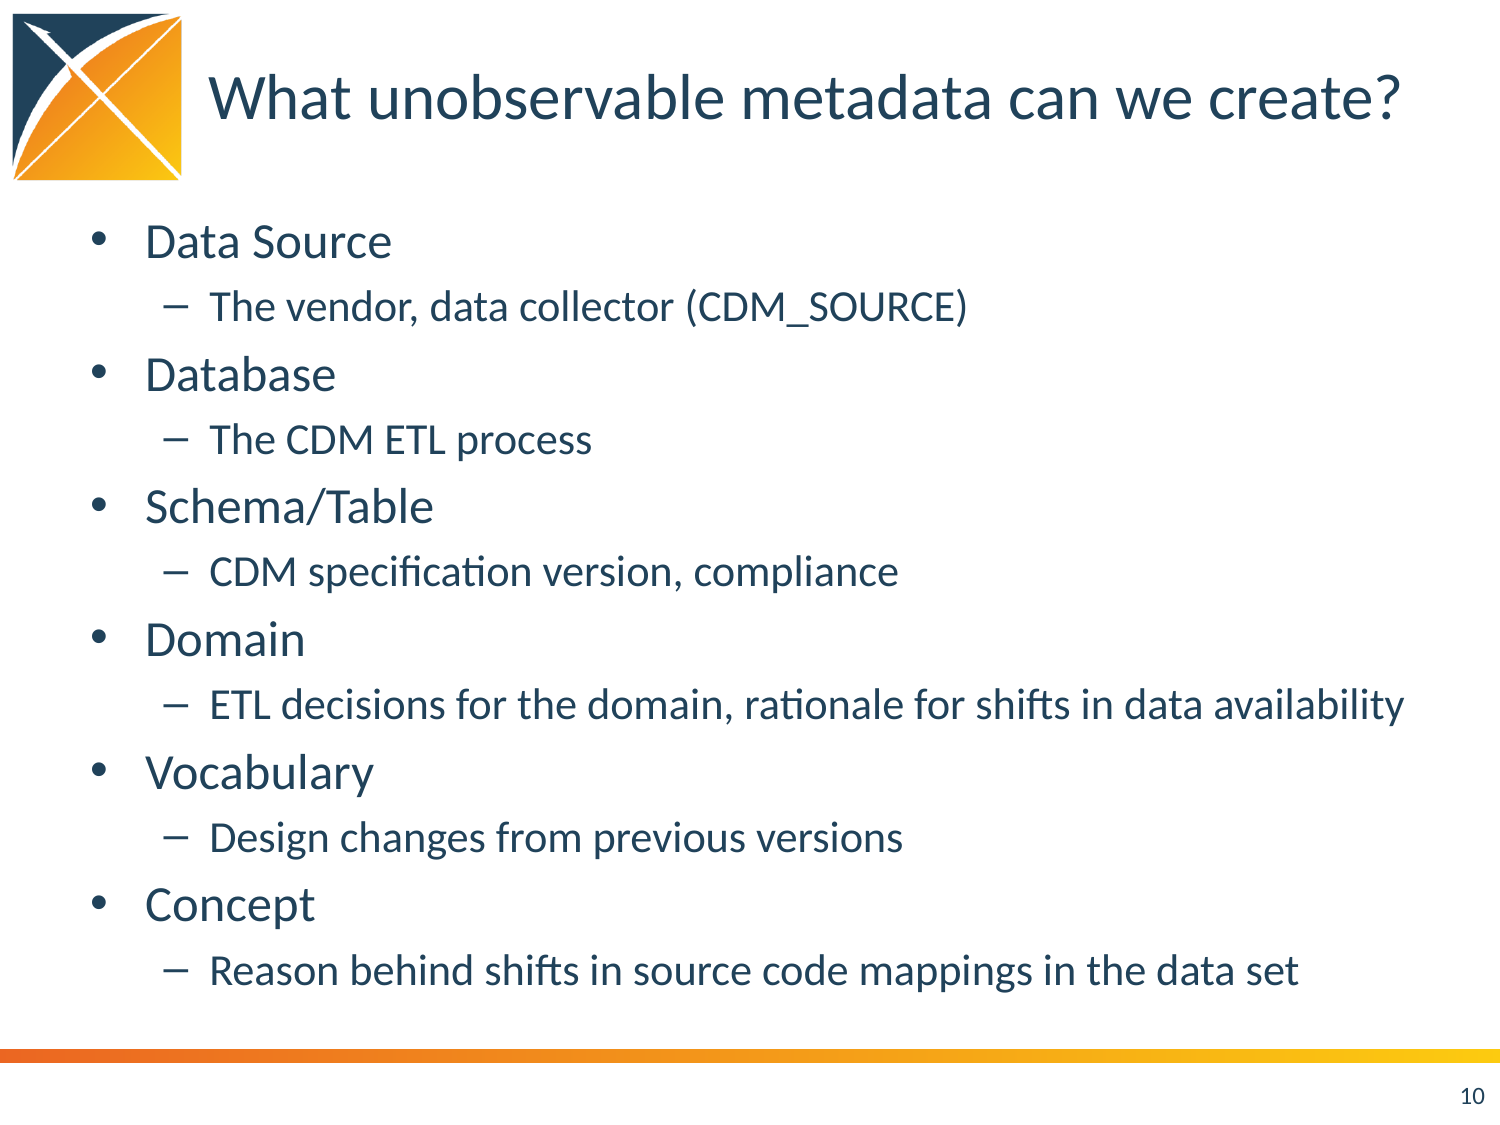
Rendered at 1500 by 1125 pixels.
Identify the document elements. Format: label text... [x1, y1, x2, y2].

list Data Source The vendor, data collector (CDM_SOURCE) Database The CDM ETL process Schema/Table CDM specification version, compliance Domain ETL decisions for the domain, rationale for shifts in data availability Vocabulary Design changes from previous versions Concept Reason behind shifts in source code mappings in the data set [75, 200, 1425, 1005]
slide_number 10 [1149, 1065, 1500, 1125]
picture [0, 0, 206, 200]
title What unobservable metadata can we create? [187, 24, 1425, 163]
